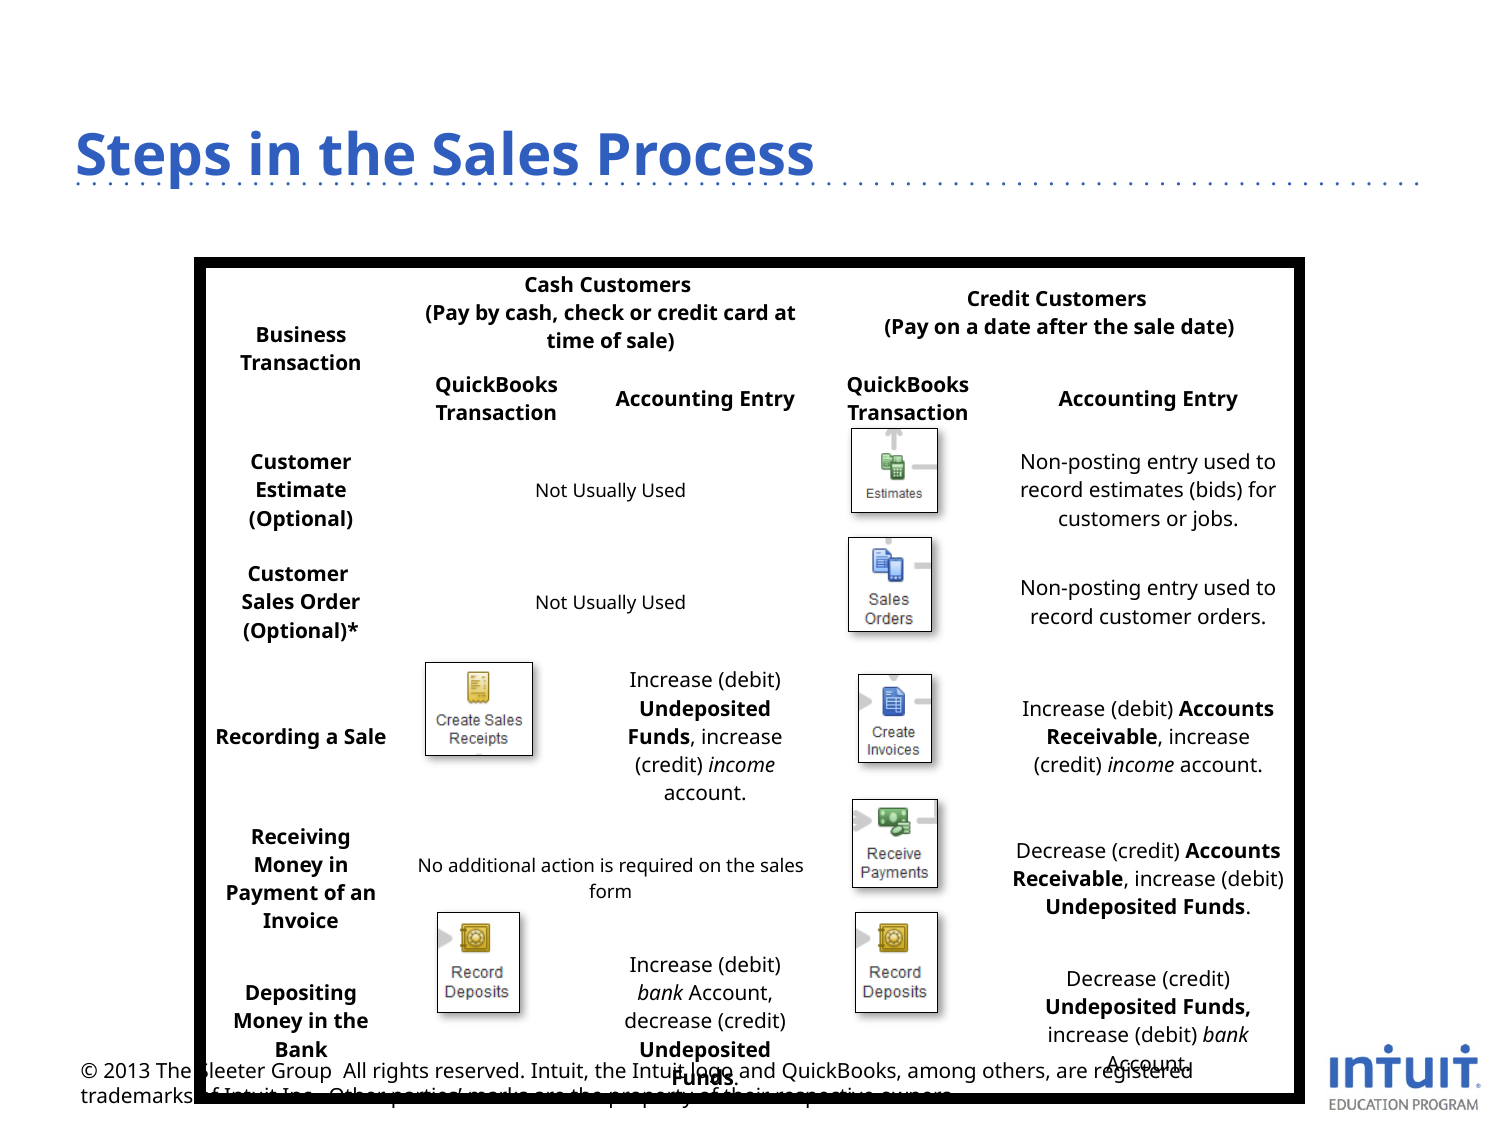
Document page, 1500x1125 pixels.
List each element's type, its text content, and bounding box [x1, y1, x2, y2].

title Steps in the Sales Process [75, 24, 1425, 188]
table_cell QuickBooks Transaction [819, 362, 997, 434]
picture [858, 674, 932, 763]
picture [848, 537, 932, 632]
picture [424, 662, 533, 756]
table_cell Customer Estimate (Optional) [206, 434, 402, 546]
table_cell [819, 434, 997, 546]
table_cell Customer Sales Order (Optional)* [206, 546, 402, 658]
picture [854, 912, 938, 1013]
table_cell Non-posting entry used to record estimates (bids) for customers or jobs. [997, 434, 1294, 546]
table_header Business Transaction [206, 268, 402, 434]
table_cell Not Usually Used [402, 434, 819, 546]
table_cell Depositing Money in the Bank [206, 942, 402, 1093]
table_cell [819, 658, 997, 814]
table_cell Increase (debit) Accounts Receivable, increase (credit) income account. [997, 658, 1294, 814]
picture [851, 799, 938, 888]
table_cell Receiving Money in Payment of an Invoice [206, 814, 402, 942]
table_header Cash Customers (Pay by cash, check or credit card at time of sale) [402, 268, 819, 362]
table_cell Recording a Sale [206, 658, 402, 814]
table_cell Decrease (credit) Undeposited Funds, increase (debit) bank Account. [997, 942, 1294, 1093]
table_cell [819, 814, 997, 942]
table_cell QuickBooks Transaction [402, 362, 591, 434]
table_cell [819, 942, 997, 1093]
table_cell Increase (debit) Undeposited Funds, increase (credit) income account. [591, 658, 819, 814]
table_header Credit Customers (Pay on a date after the sale date) [819, 268, 1294, 362]
table_cell Not Usually Used [402, 546, 819, 658]
table_cell [402, 942, 591, 1093]
table_cell [402, 658, 591, 814]
picture [1325, 1039, 1485, 1116]
picture [850, 427, 938, 513]
table_cell [819, 546, 997, 658]
table_cell Accounting Entry [997, 362, 1294, 434]
table_cell No additional action is required on the sales form [402, 814, 819, 942]
picture [437, 912, 520, 1013]
table_cell Increase (debit) bank Account, decrease (credit) Undeposited Funds. [591, 942, 819, 1093]
table_cell Non-posting entry used to record customer orders. [997, 546, 1294, 658]
table_cell Accounting Entry [591, 362, 819, 434]
table_cell Decrease (credit) Accounts Receivable, increase (debit) Undeposited Funds. [997, 814, 1294, 942]
